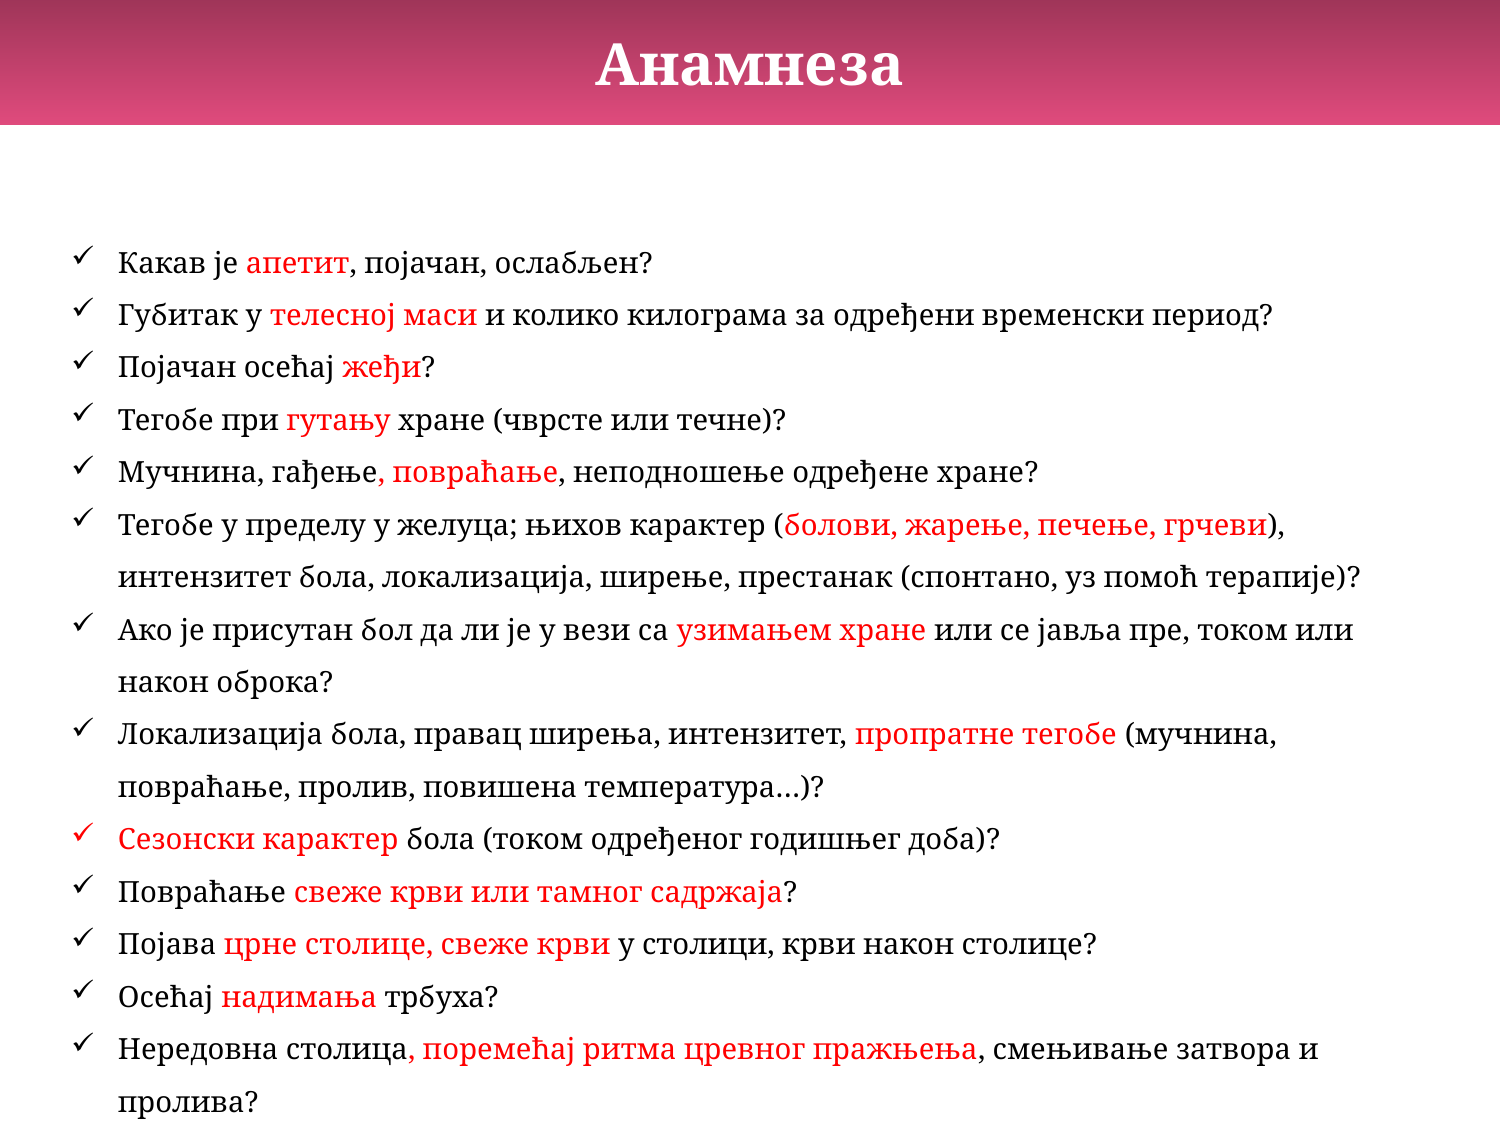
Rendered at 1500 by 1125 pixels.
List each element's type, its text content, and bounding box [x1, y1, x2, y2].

text_box Aнамнезa [0, 0, 1500, 125]
text_box Какав је апетит, појачан, ослабљен? Губитак у телесној маси и колико килограма за одређени временски период? Појачан осећај жеђи? Тегобе при гутању хране (чврсте или течне)? Мучнина, гађење, повраћање, неподношење одређене хране? Тегобе у пределу у желуца; њихов карактер (болови, жарење, печење, грчеви), интензитет бола, локализација, ширење, престанак (спонтано, уз помоћ терапије)? Ако је присутан бол да ли је у вези са узимањем хране или се јавља пре, током или након оброка? Локализација бола, правац ширења, интензитет, пропратне тегобе (мучнина, повраћање, пролив, повишена температура…)? Сезонски карактер бола (током одређеног годишњег доба)? Повраћање свеже крви или тамног садржаја? Појава црне столице, свеже крви у столици, крви након столице? Осећај надимања трбуха? Нередовна столица, поремећај ритма цревног пражњења, смењивање затвора и пролива? Изглед, боја,конзистенција, мирис столице? [56, 151, 1444, 1125]
